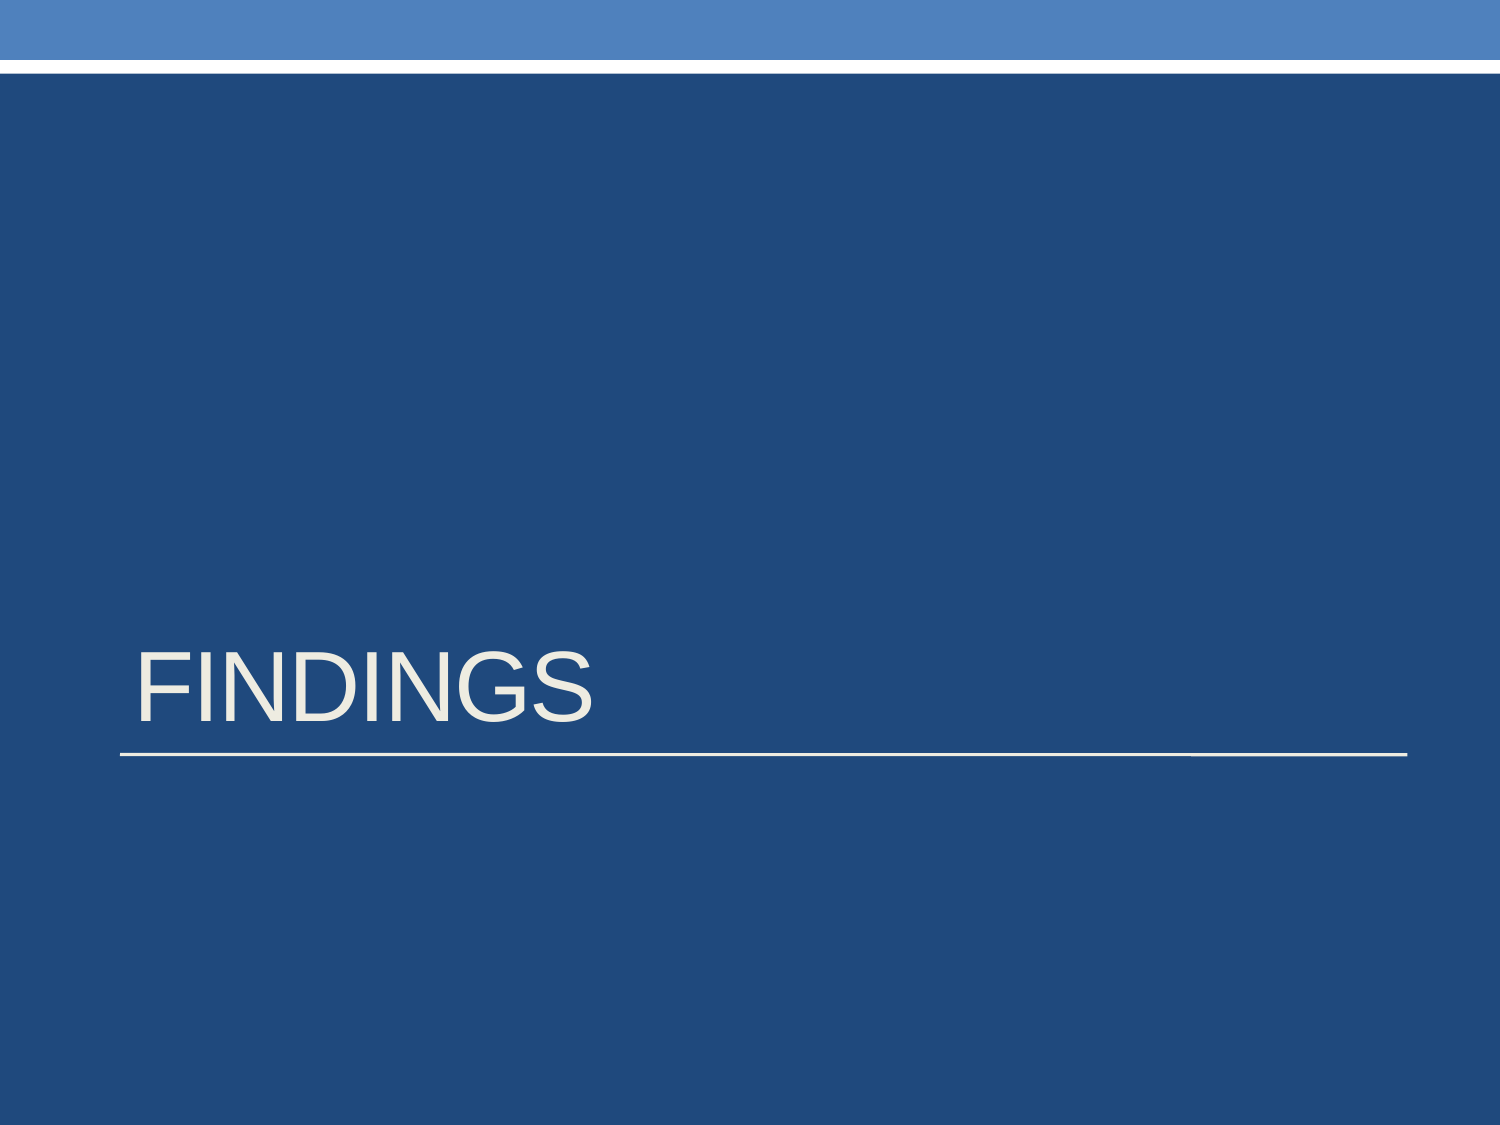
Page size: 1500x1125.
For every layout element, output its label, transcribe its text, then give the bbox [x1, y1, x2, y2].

title Findings [118, 387, 1394, 749]
